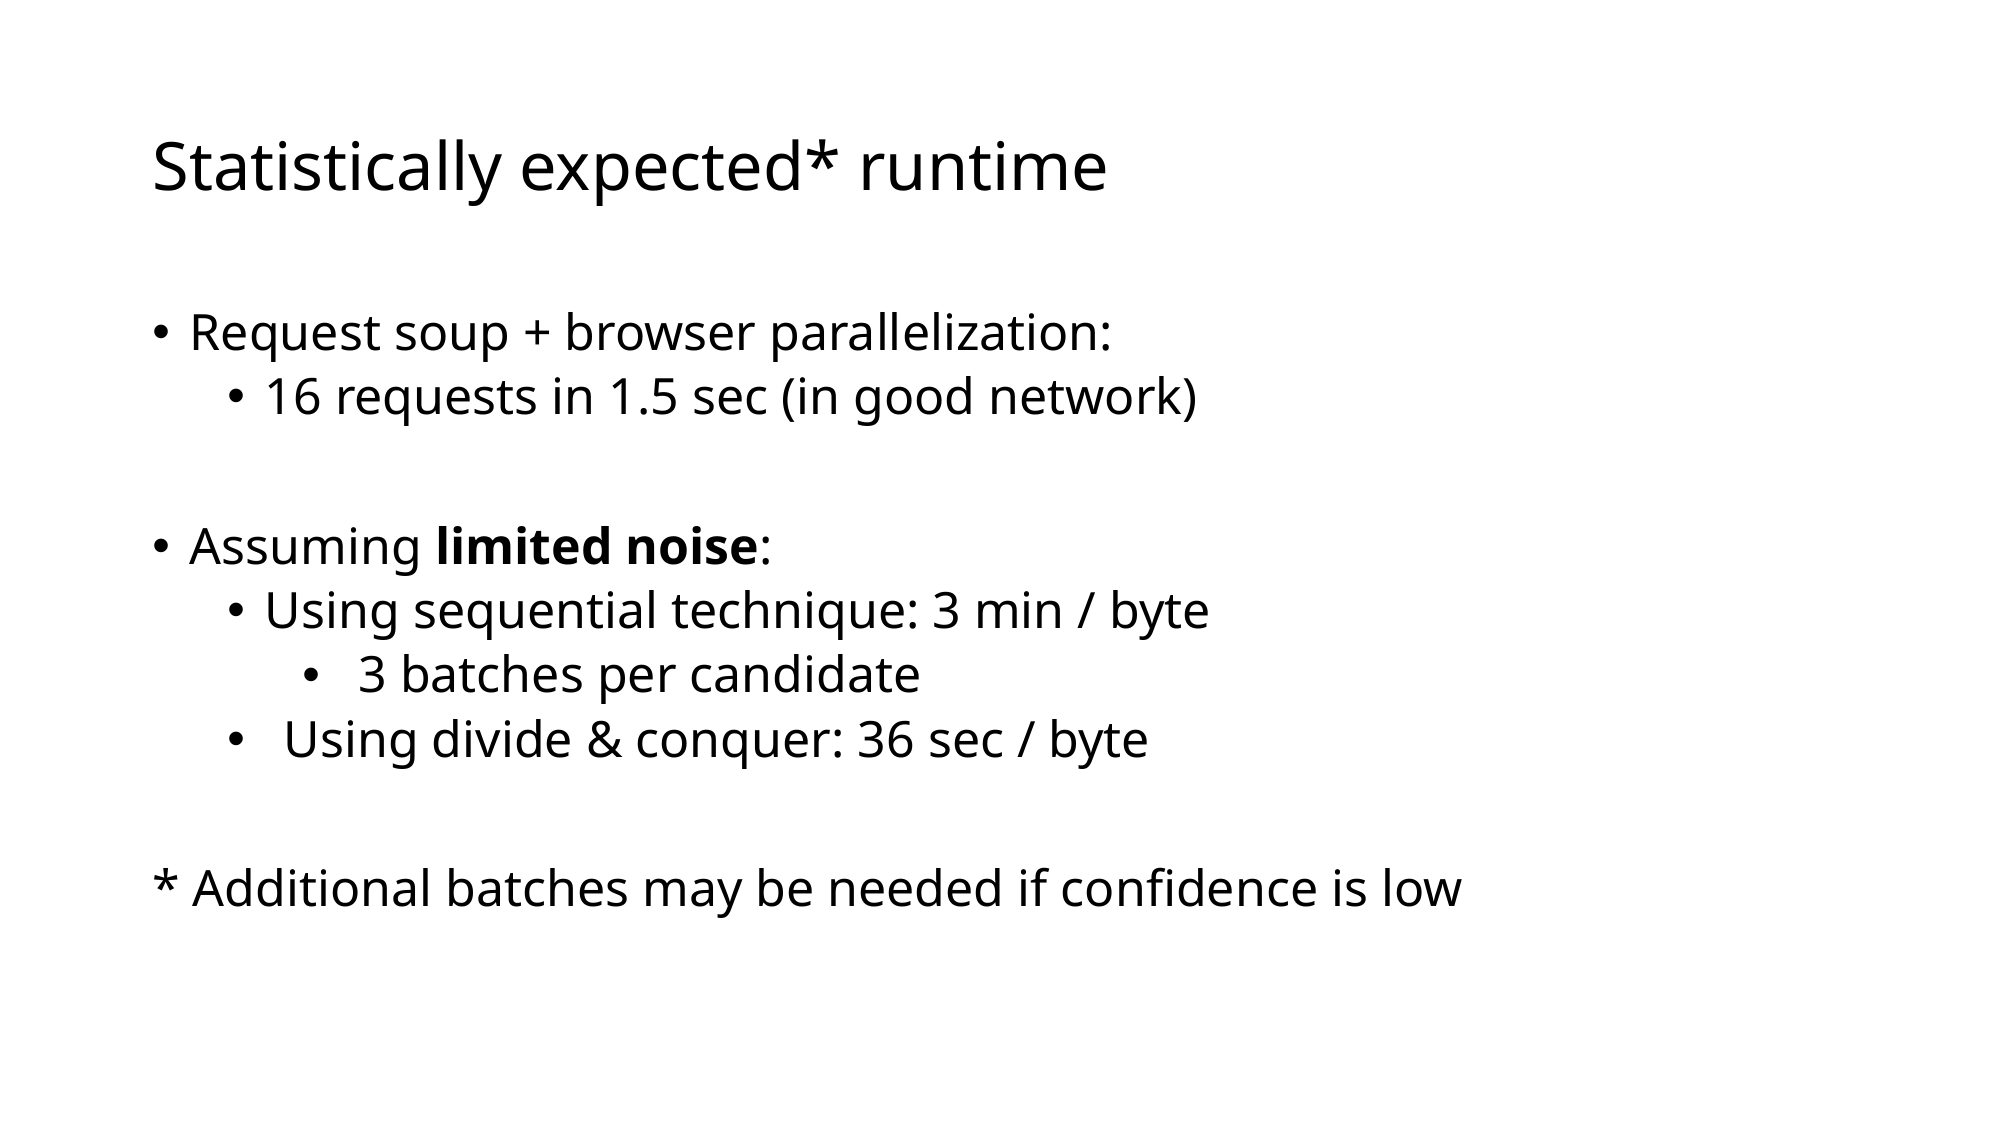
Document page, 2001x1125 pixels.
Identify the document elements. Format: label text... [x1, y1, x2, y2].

title Statistically expected* runtime [137, 59, 1863, 278]
list Request soup + browser parallelization: 16 requests in 1.5 sec (in good network) Assuming limited noise: Using sequential technique: 3 min / byte 3 batches per candidate Using divide & conquer: 36 sec / byte * Additional batches may be needed if confidence is low [137, 299, 1863, 1037]
